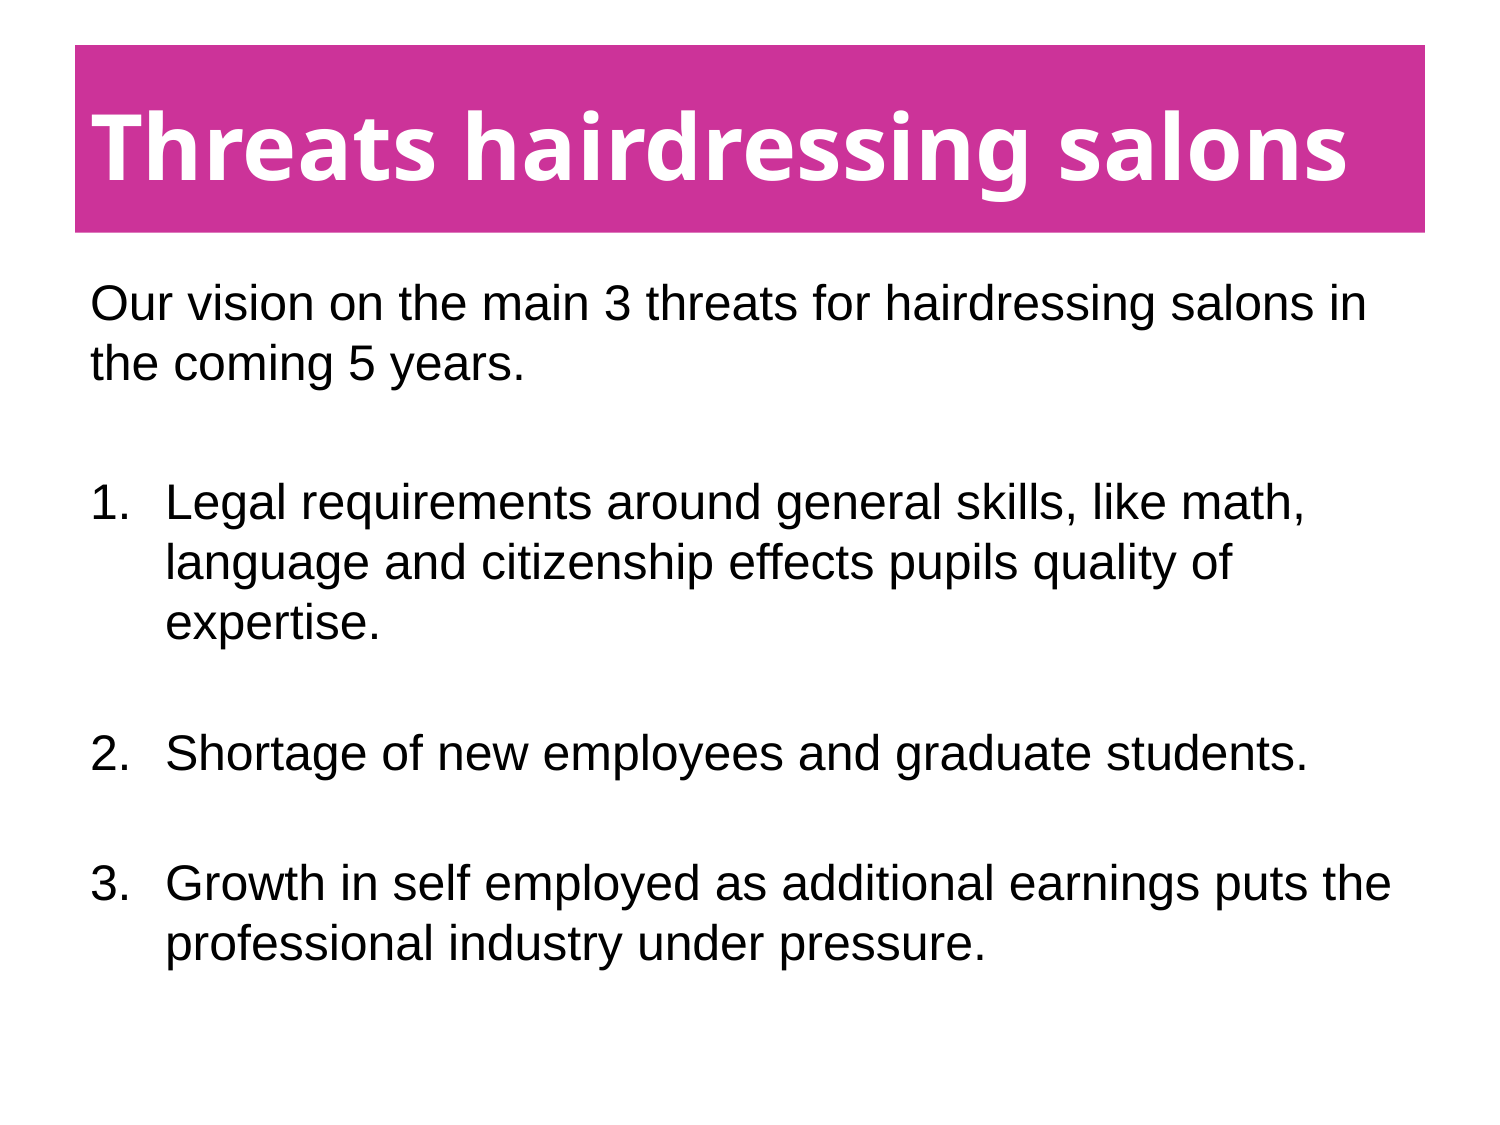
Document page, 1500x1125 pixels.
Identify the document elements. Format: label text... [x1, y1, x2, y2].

title Threats hairdressing salons [75, 45, 1425, 233]
list Our vision on the main 3 threats for hairdressing salons in the coming 5 years. Legal requirements around general skills, like math, language and citizenship effects pupils quality of expertise. Shortage of new employees and graduate students. Growth in self employed as additional earnings puts the professional industry under pressure. [75, 262, 1425, 1005]
